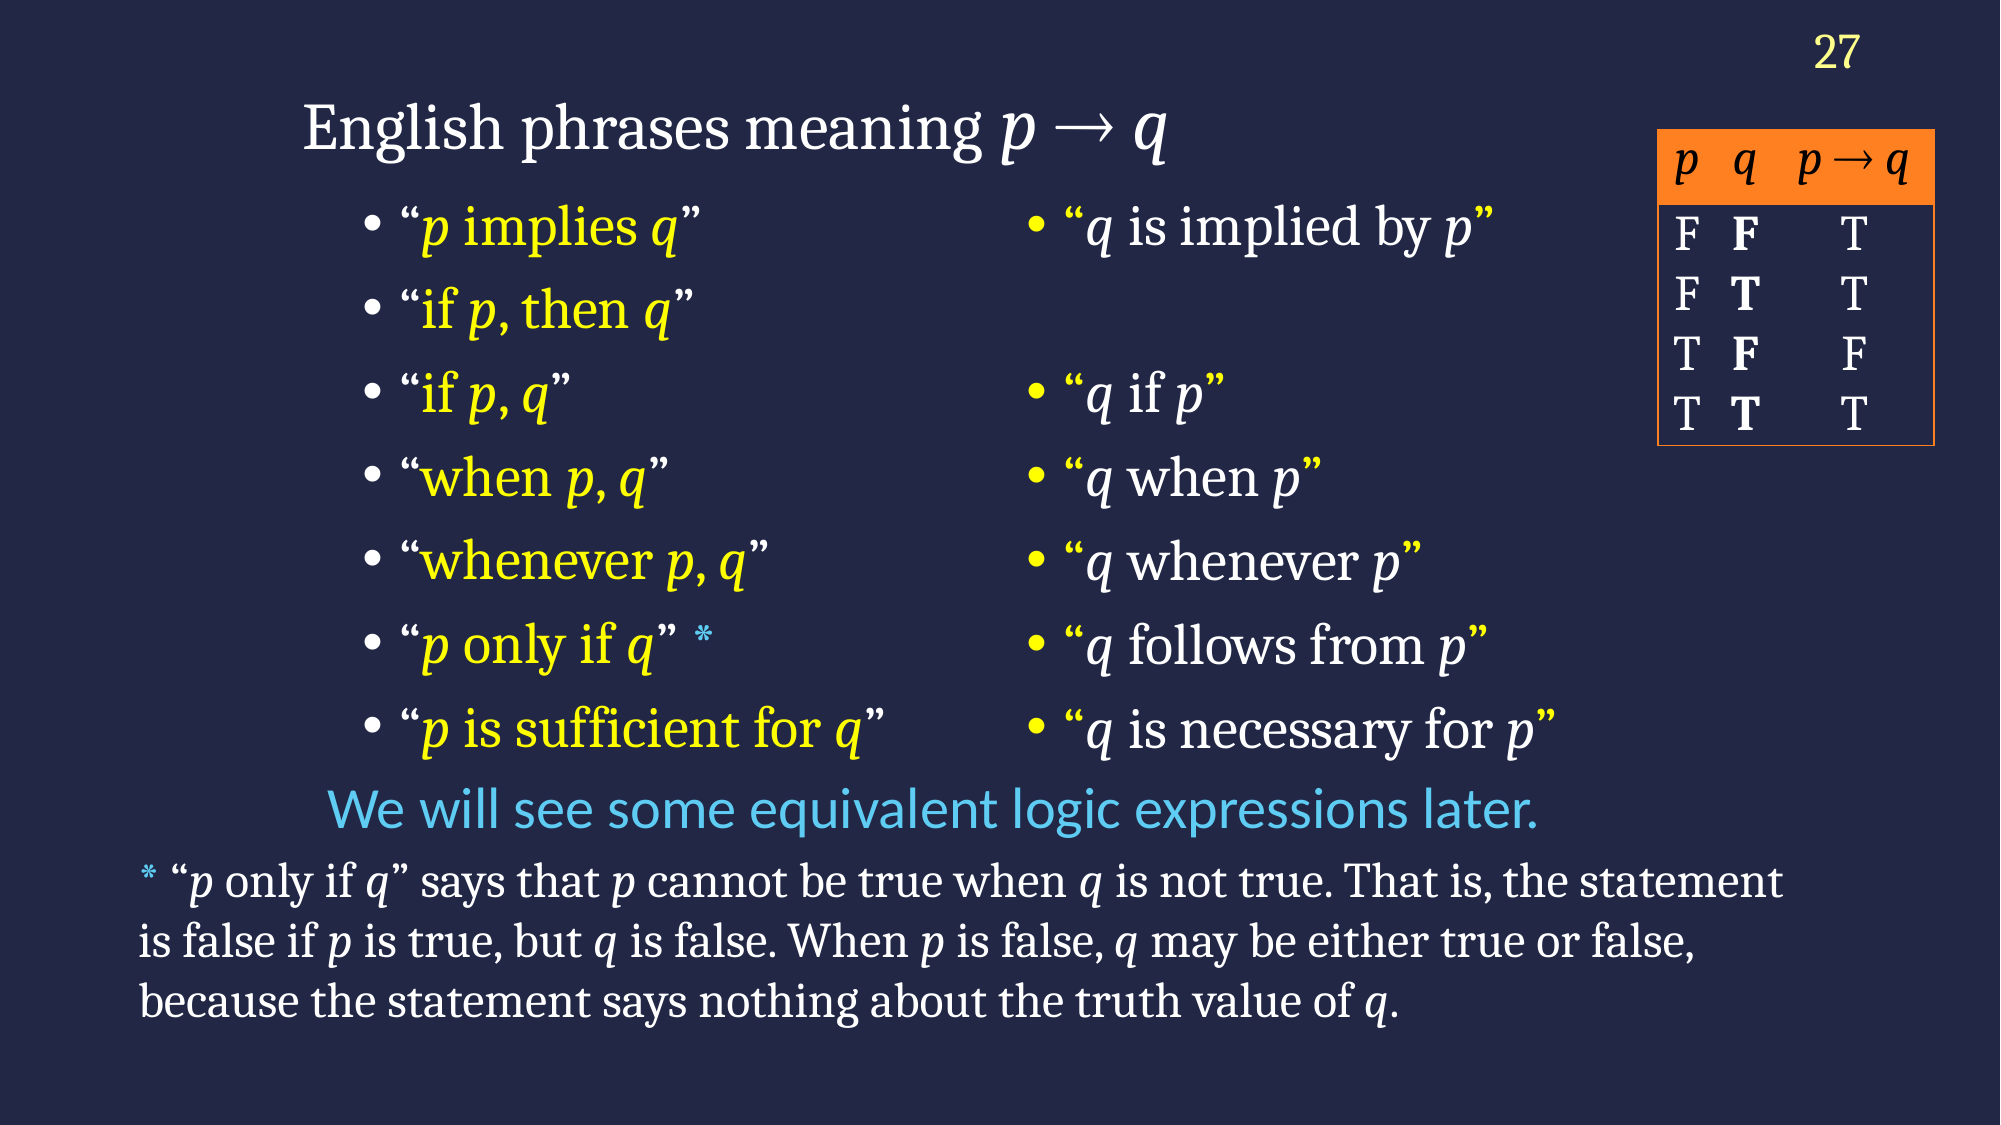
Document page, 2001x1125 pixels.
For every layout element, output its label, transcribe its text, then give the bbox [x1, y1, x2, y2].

table_cell T [1659, 325, 1716, 385]
table_cell F [1716, 205, 1775, 265]
table_cell T [1716, 385, 1775, 445]
table_cell F [1775, 325, 1933, 385]
table_header p  q [1775, 131, 1933, 205]
table_cell T [1716, 265, 1775, 325]
list “q is implied by p” “q if p” “q when p” “q whenever p” “q follows from p” “q is necessary for p” [1011, 187, 1748, 783]
table_cell T [1775, 265, 1933, 325]
table_cell F [1659, 205, 1716, 265]
title English phrases meaning p  q [287, 62, 1575, 188]
table_cell F [1659, 265, 1716, 325]
table_header q [1716, 131, 1775, 205]
table_cell F [1716, 325, 1775, 385]
table_cell T [1775, 205, 1933, 265]
table_cell T [1659, 385, 1716, 445]
text_box * “p only if q” says that p cannot be true when q is not true. That is, the statement is false if p is true, but q is false. When p is false, q may be either true or false, because the statement says nothing about the truth value of q. [123, 839, 1819, 1035]
table_cell T [1775, 385, 1933, 445]
slide_number 27 [1760, 18, 1877, 79]
text_box We will see some equivalent logic expressions later. [312, 762, 1638, 839]
list “p implies q” “if p, then q” “if p, q” “when p, q” “whenever p, q” “p only if q” * “p is sufficient for q” [347, 187, 989, 762]
table_header p [1659, 131, 1716, 205]
